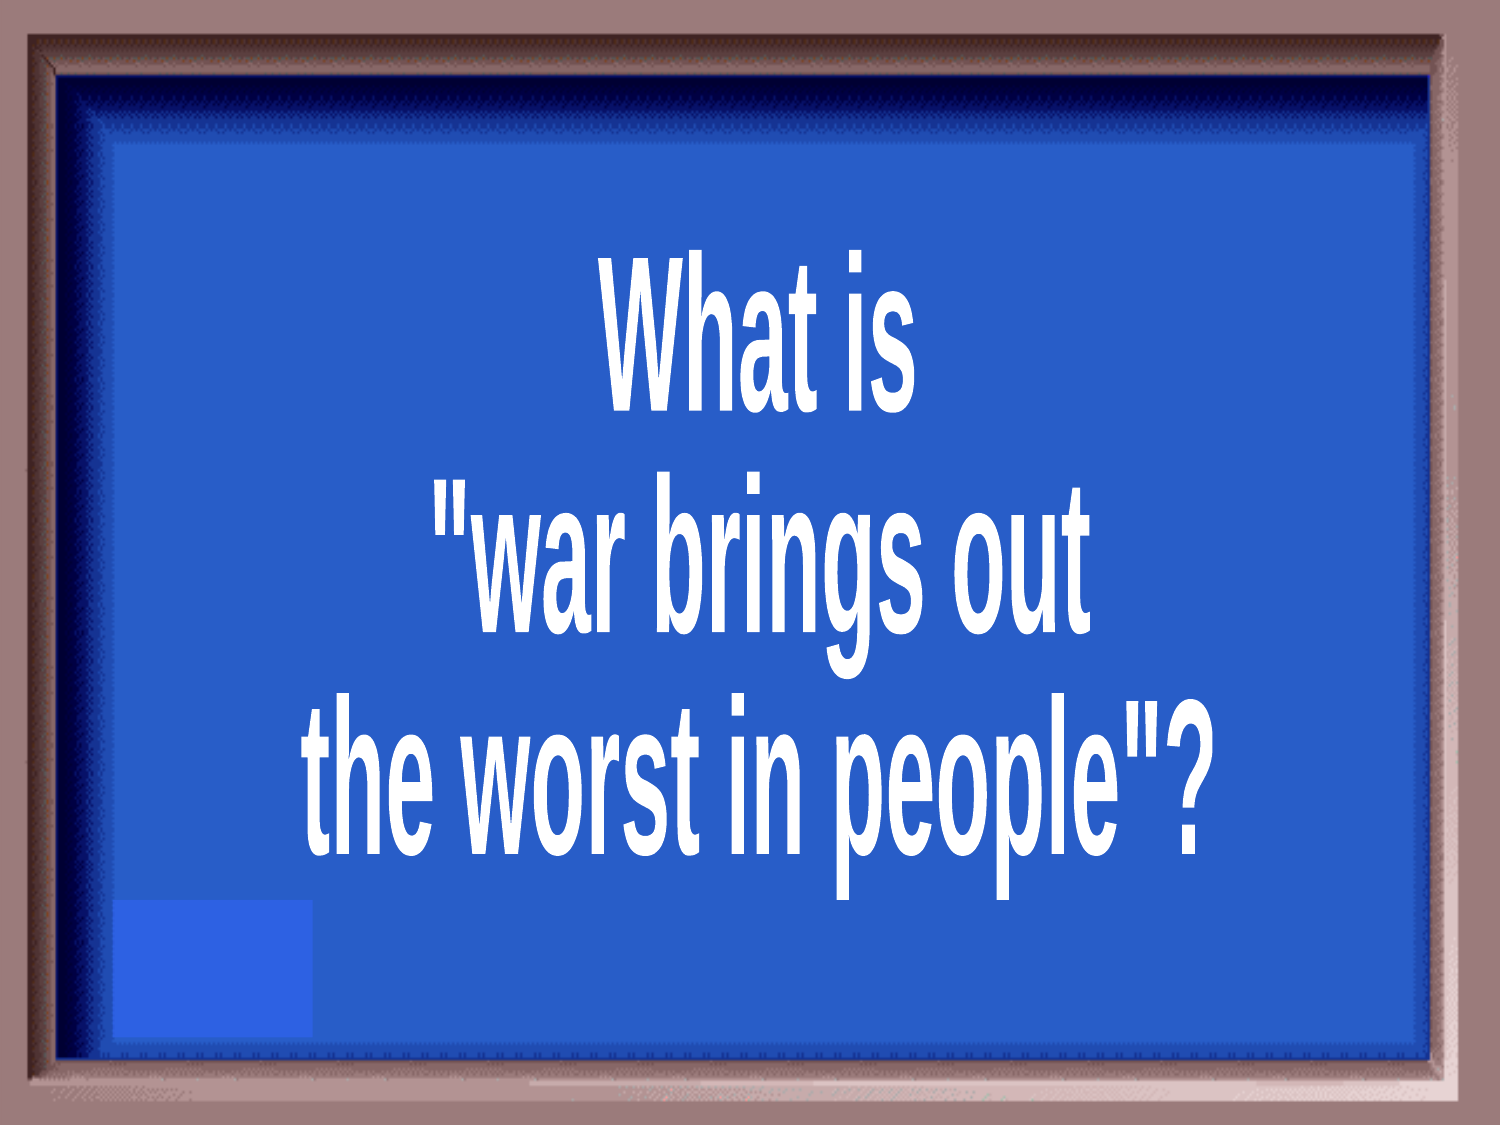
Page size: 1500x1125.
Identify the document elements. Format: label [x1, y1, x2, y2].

text_box [112, 899, 313, 1038]
picture [0, 0, 1500, 1125]
